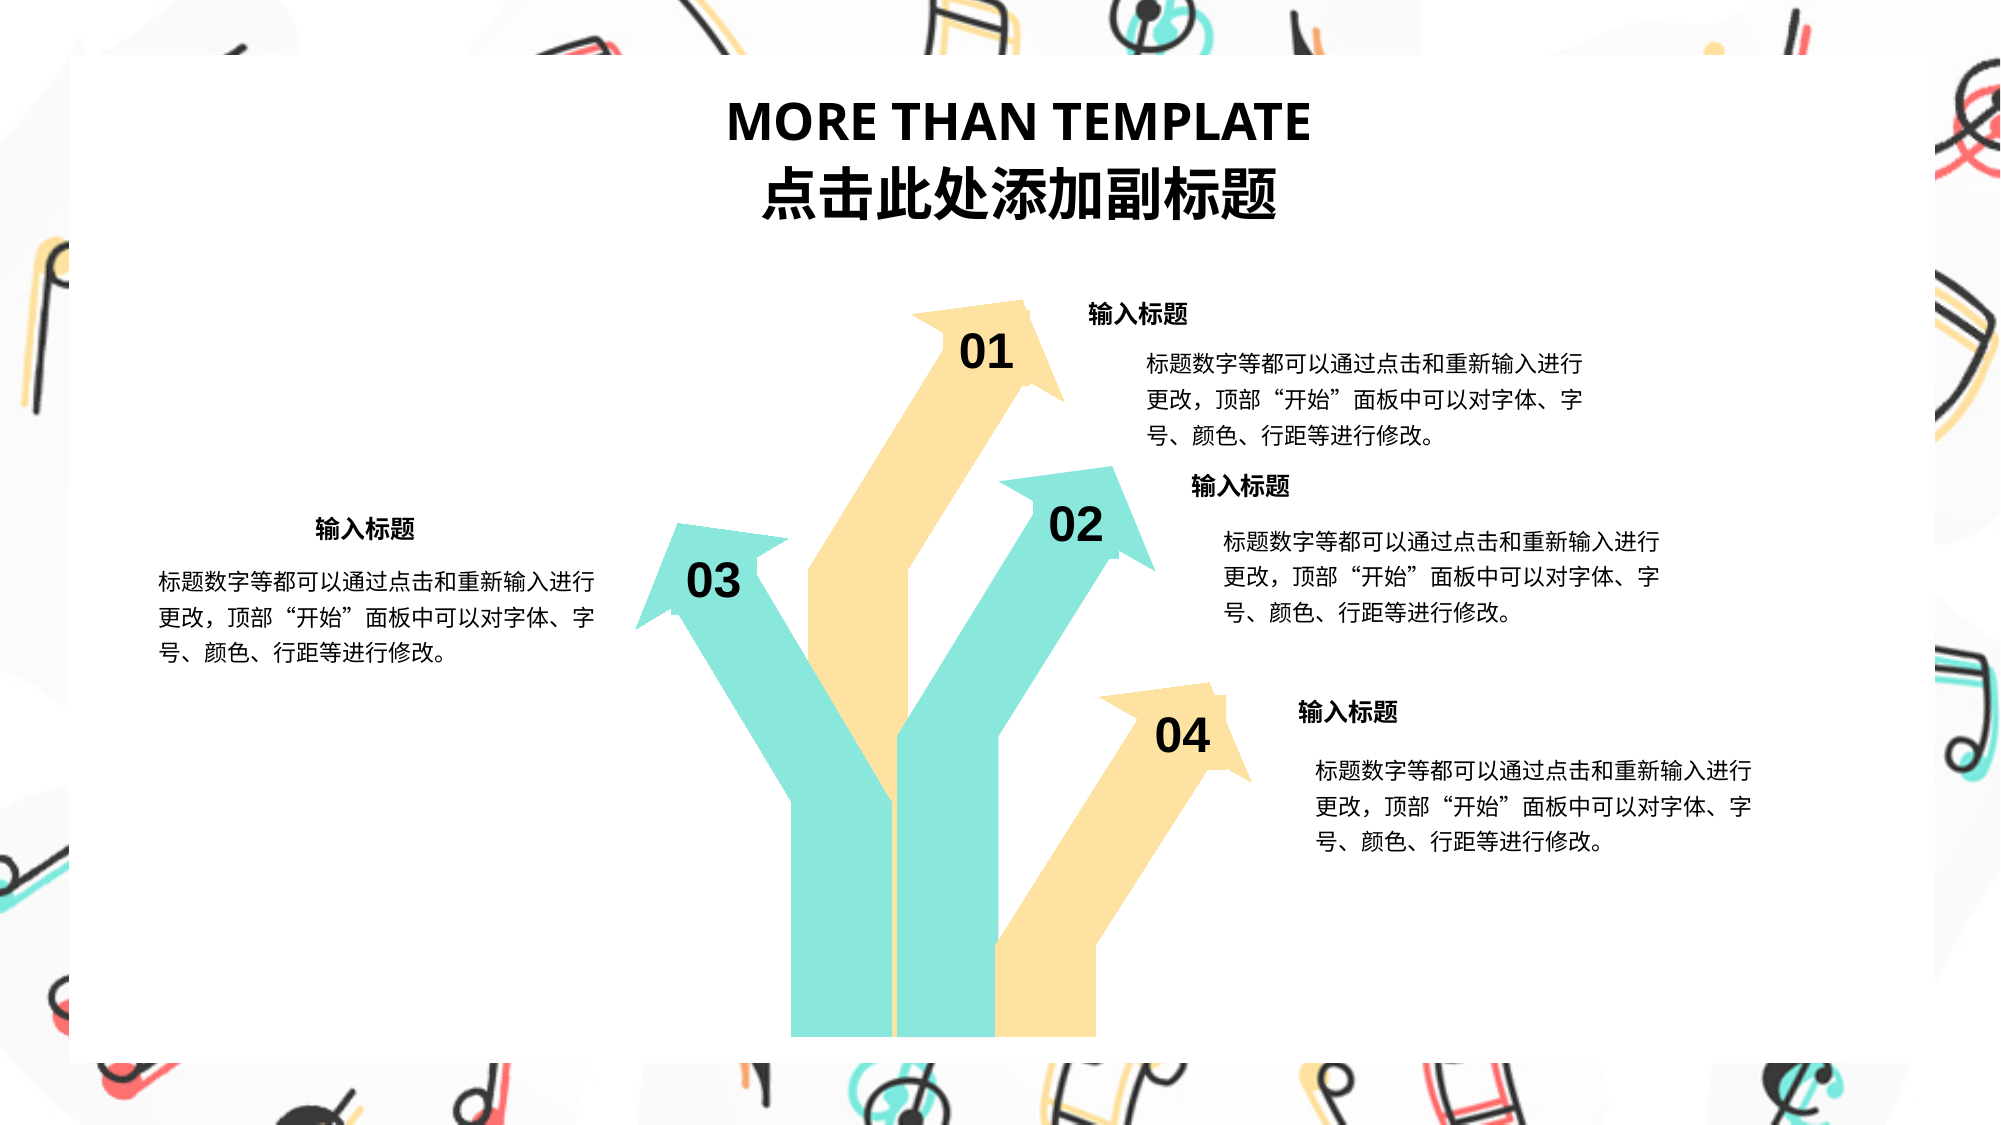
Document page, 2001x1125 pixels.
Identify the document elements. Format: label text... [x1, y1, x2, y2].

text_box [635, 523, 892, 1037]
text_box 输入标题 [1283, 685, 1603, 734]
text_box 标题数字等都可以通过点击和重新输入进行更改，顶部“开始”面板中可以对字体、字号、颜色、行距等进行修改。 [1132, 334, 1609, 456]
text_box 标题数字等都可以通过点击和重新输入进行更改，顶部“开始”面板中可以对字体、字号、颜色、行距等进行修改。 [144, 551, 621, 674]
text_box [995, 682, 1252, 1036]
picture [0, 0, 2001, 1125]
text_box 输入标题 [1176, 459, 1495, 508]
text_box 标题数字等都可以通过点击和重新输入进行更改，顶部“开始”面板中可以对字体、字号、颜色、行距等进行修改。 [1209, 511, 1686, 634]
text_box 输入标题 [301, 503, 620, 551]
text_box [808, 299, 1065, 1036]
text_box MORE THAN TEMPLATE 点击此处添加副标题 [688, 75, 1350, 235]
text_box 标题数字等都可以通过点击和重新输入进行更改，顶部“开始”面板中可以对字体、字号、颜色、行距等进行修改。 [1300, 740, 1778, 863]
text_box 输入标题 [1073, 287, 1393, 336]
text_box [898, 467, 1154, 1036]
